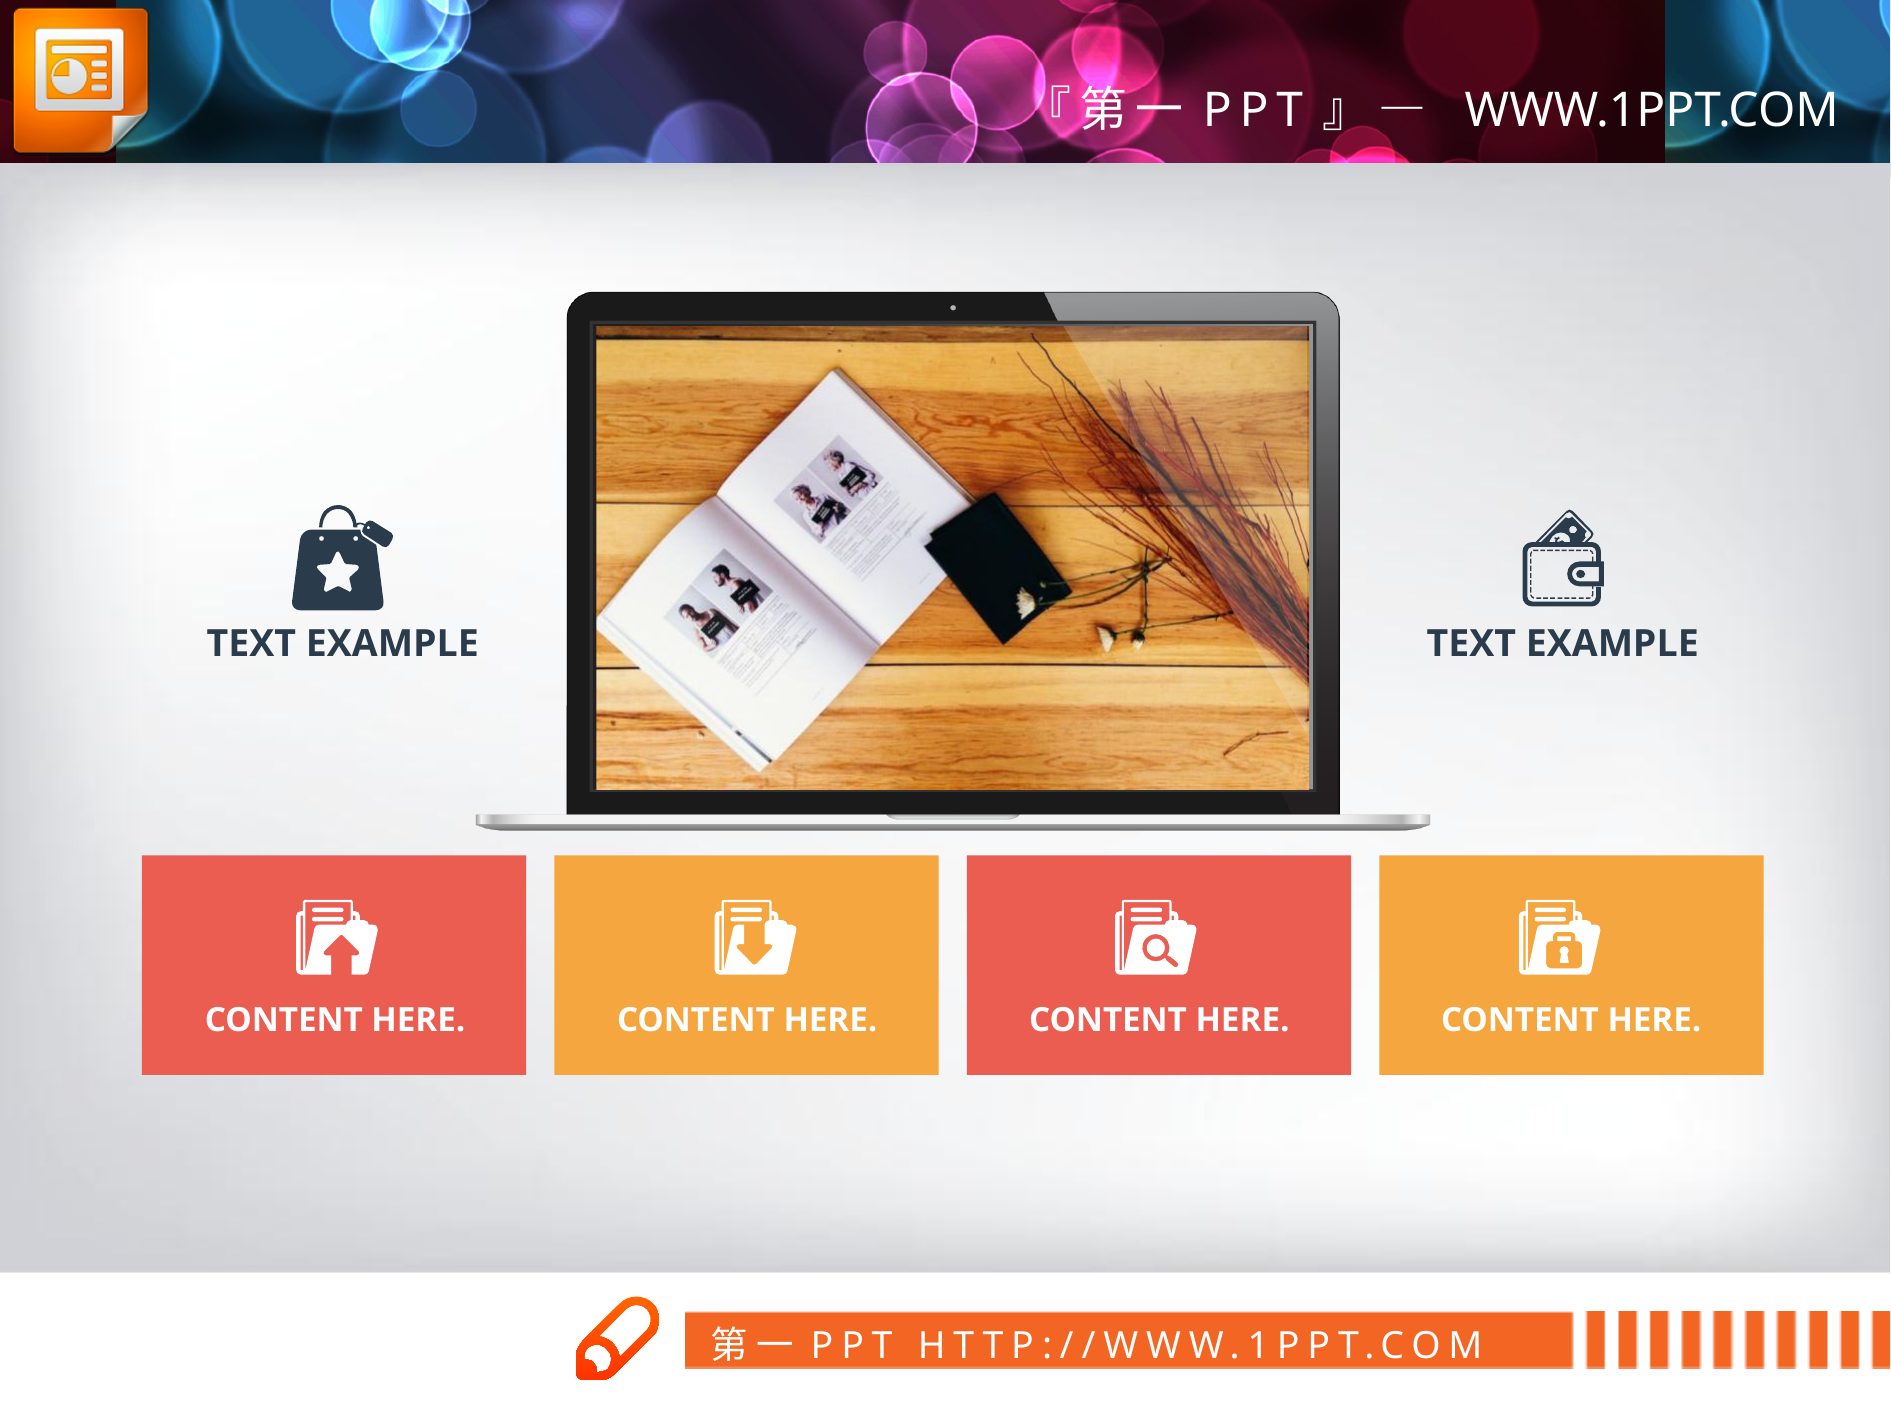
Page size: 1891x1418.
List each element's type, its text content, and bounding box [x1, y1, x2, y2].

text_box [554, 855, 939, 1075]
text_box [1522, 509, 1604, 607]
text_box [292, 505, 394, 611]
text_box CONTENT HERE. [1426, 990, 1717, 1046]
text_box [1115, 899, 1197, 975]
text_box [1518, 899, 1601, 975]
text_box CONTENT HERE. [1014, 990, 1305, 1046]
text_box CONTENT HERE. [602, 990, 893, 1046]
text_box [1379, 855, 1764, 1075]
text_box [966, 855, 1352, 1075]
text_box [141, 855, 527, 1075]
text_box CONTENT HERE. [190, 990, 481, 1046]
text_box [296, 899, 378, 975]
picture [685, 1311, 1891, 1369]
text_box TEXT EXAMPLE [1436, 611, 1714, 672]
picture [0, 0, 1891, 1275]
text_box TEXT EXAMPLE [191, 611, 469, 672]
text_box [714, 899, 797, 975]
